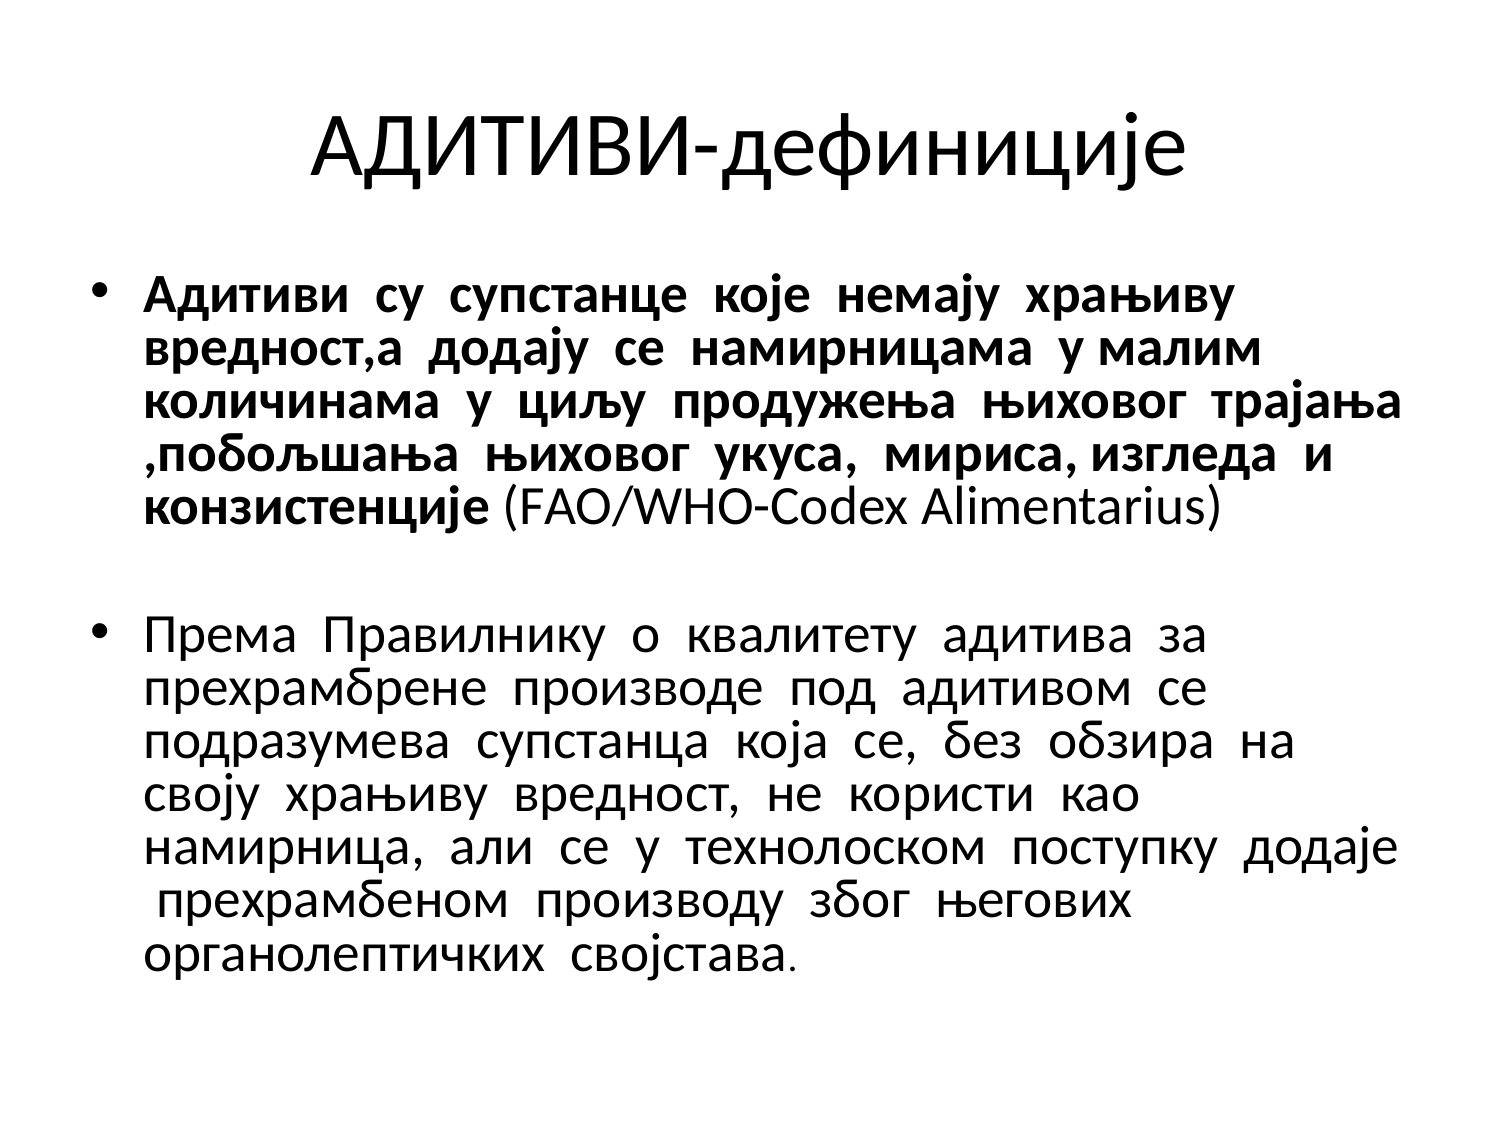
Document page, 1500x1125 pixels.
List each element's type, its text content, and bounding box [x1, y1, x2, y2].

title АДИТИВИ-дефиниције [75, 45, 1425, 233]
list Адитиви су супстанце које немају храњиву вредност,а додају се намирницама у малим количинама у циљу продужења њиховог трајања ,побољшања њиховог укуса, мириса, изгледа и конзистенције (FАО/WHО-Codex Alimentarius) Према Правилнику о квалитету адитива за прехрамбрене производе под адитивом се подразумева супстанца која се, без обзира на своју храњиву вредност, не користи као намирница, али се у технолоском поступку додаје прехрамбеном производу због његових органолептичких својстава. [75, 262, 1425, 1005]
